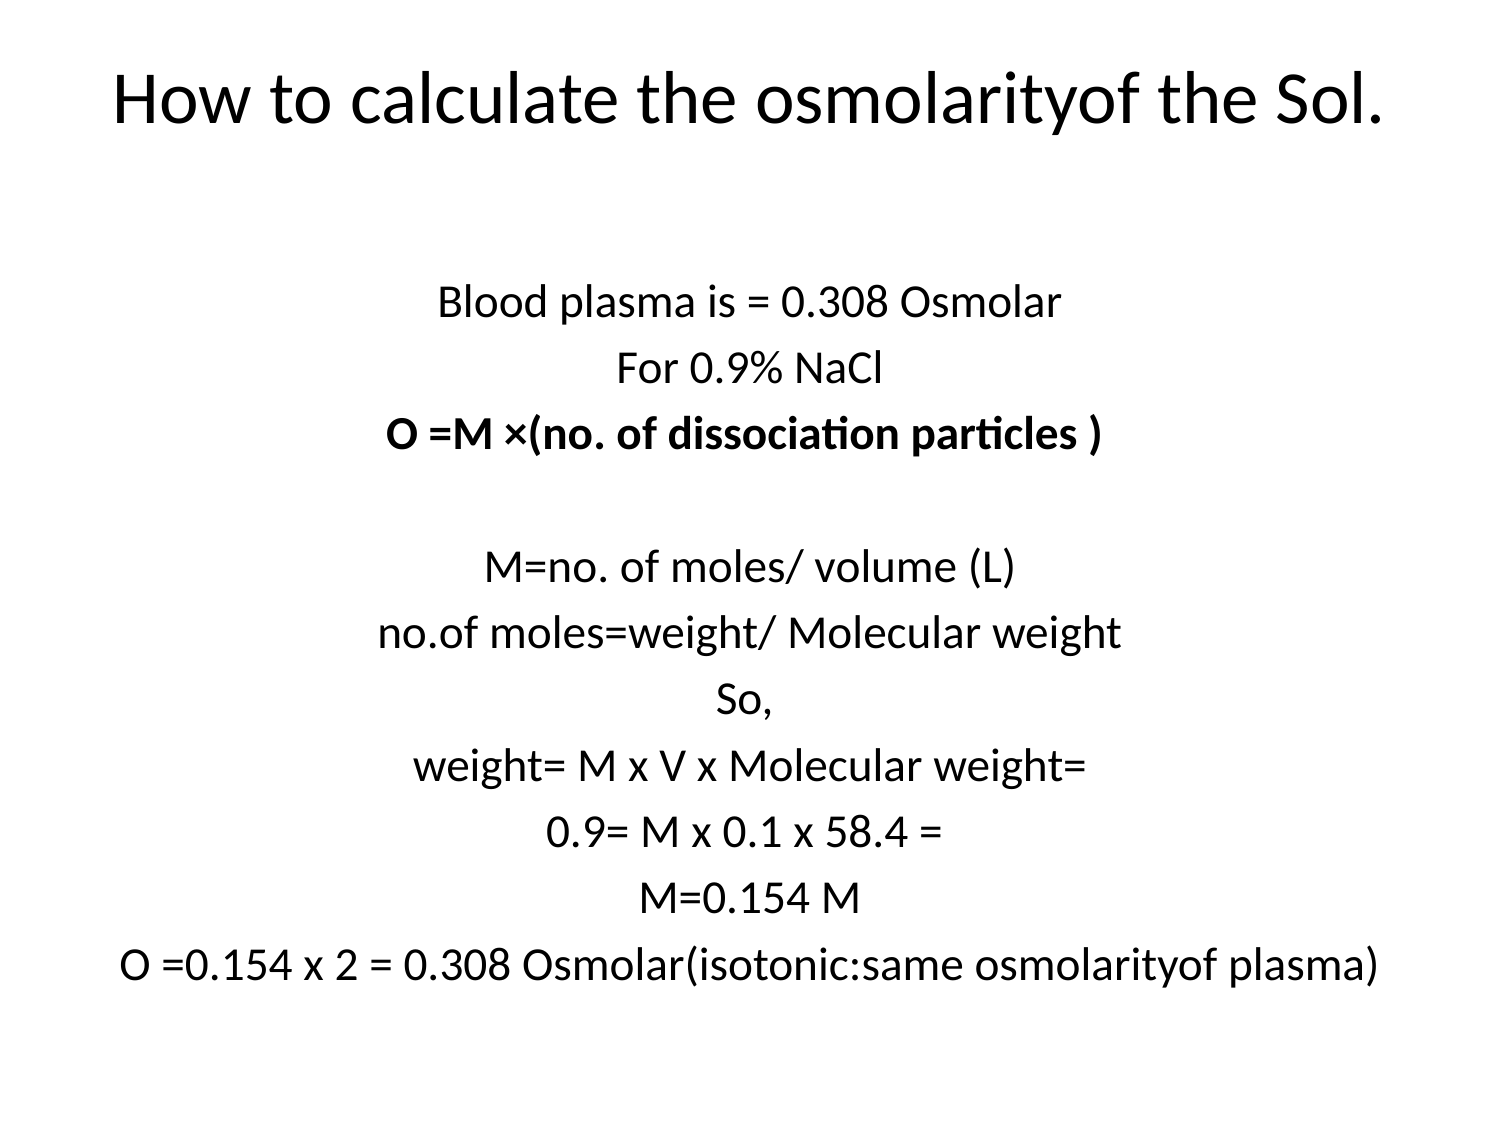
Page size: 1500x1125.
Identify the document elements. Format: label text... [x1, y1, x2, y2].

list Blood plasma is = 0.308 Osmolar For 0.9% NaCl O =M ×(no. of dissociation particles ) M=no. of moles/ volume (L) no.of moles=weight/ Molecular weight So, weight= M x V x Molecular weight= 0.9= M x 0.1 x 58.4 = M=0.154 M O =0.154 x 2 = 0.308 Osmolar(isotonic:same osmolarityof plasma) [75, 262, 1425, 1005]
title How to calculate the osmolarityof the Sol. [75, 45, 1425, 233]
